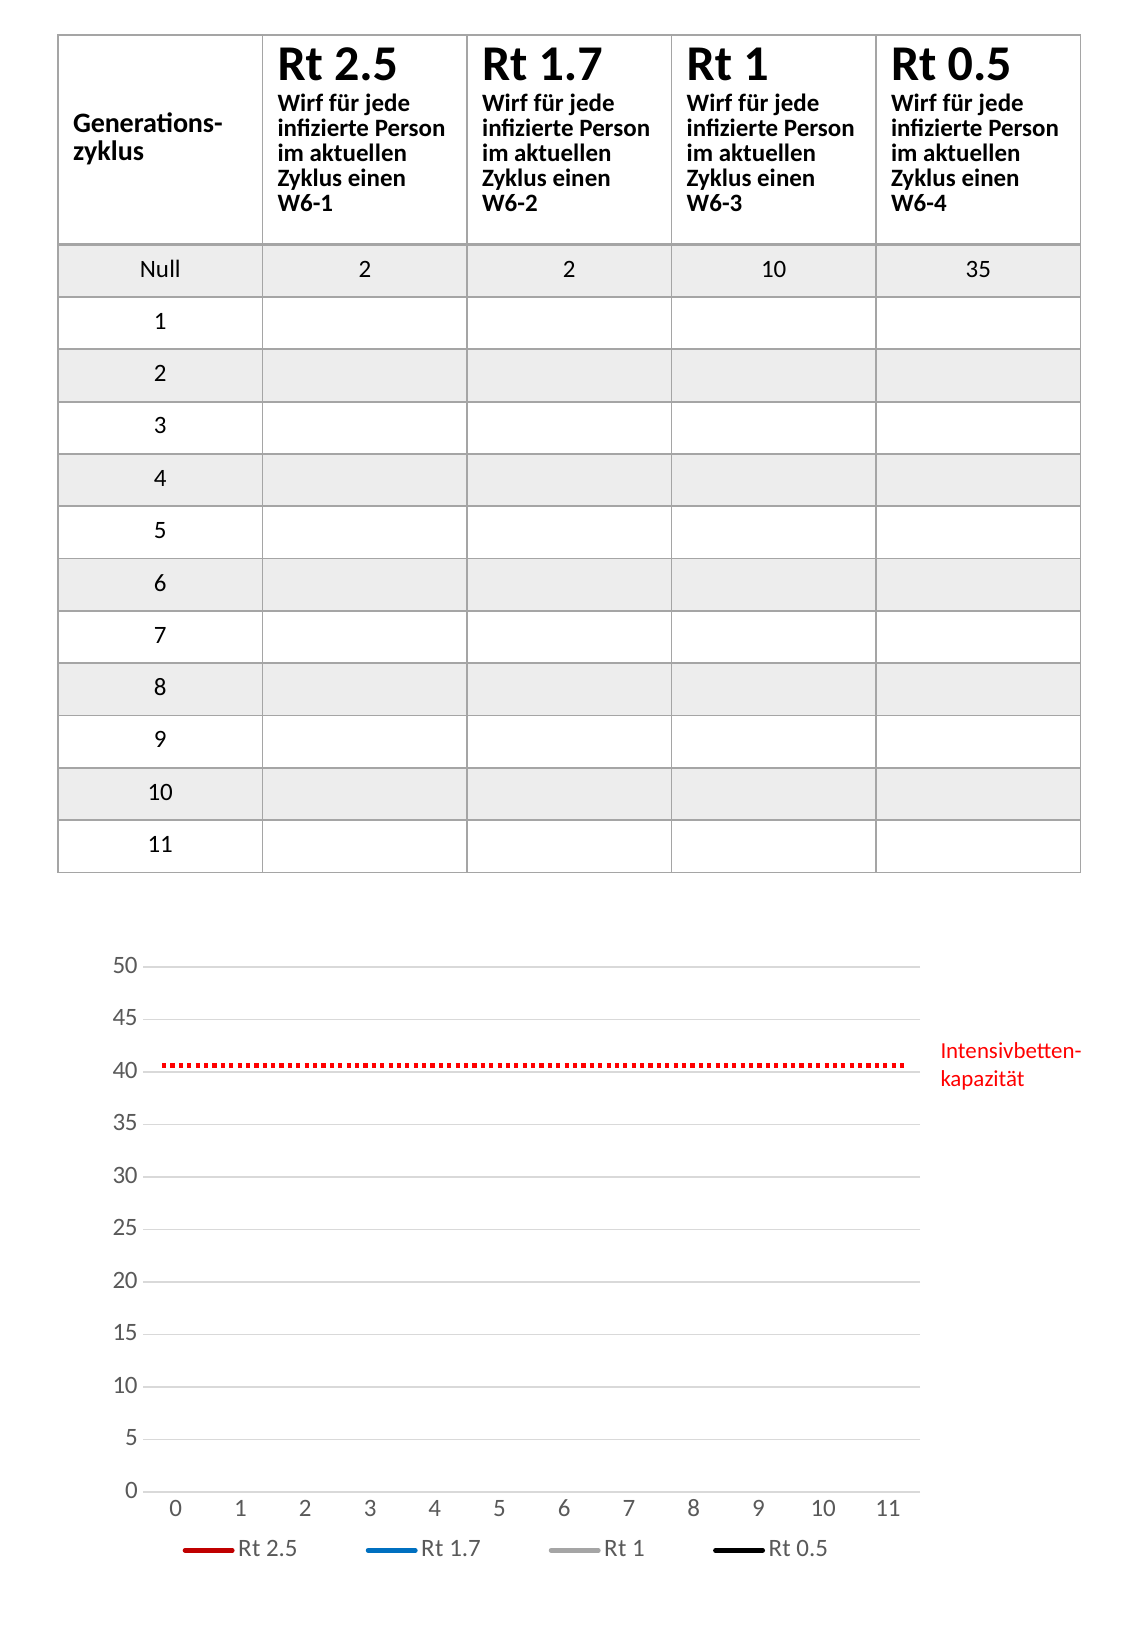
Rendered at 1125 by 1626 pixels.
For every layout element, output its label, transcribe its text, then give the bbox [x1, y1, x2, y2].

table_cell 4 [59, 455, 262, 505]
table_cell [263, 612, 466, 662]
table_cell 2 [468, 246, 671, 296]
table_header Generations-zyklus [59, 36, 262, 243]
table_cell [468, 559, 671, 610]
table_cell 11 [59, 821, 262, 872]
table_cell [468, 507, 671, 558]
table_cell 3 [59, 403, 262, 453]
table_cell [263, 455, 466, 505]
table_cell [672, 507, 875, 558]
table_cell [877, 716, 1080, 767]
table_header Rt 1.7 Wirf für jede infizierte Person im aktuellen Zyklus einen W6-2 [468, 36, 671, 243]
table_cell [877, 350, 1080, 401]
table_header Rt 1 Wirf für jede infizierte Person im aktuellen Zyklus einen W6-3 [672, 36, 875, 243]
table_cell [672, 298, 875, 348]
table_cell [877, 612, 1080, 662]
table_cell [672, 664, 875, 715]
table_cell 6 [59, 559, 262, 610]
table_cell [672, 612, 875, 662]
text_box Intensivbetten- kapazität [938, 1028, 1102, 1103]
table_cell [468, 664, 671, 715]
table_cell 5 [59, 507, 262, 558]
table_cell [468, 350, 671, 401]
table_cell [877, 821, 1080, 872]
table_cell [468, 612, 671, 662]
table_header Rt 2.5 Wirf für jede infizierte Person im aktuellen Zyklus einen W6-1 [263, 36, 466, 243]
table_cell [468, 455, 671, 505]
table_cell [263, 350, 466, 401]
table_cell [263, 716, 466, 767]
table_cell 35 [877, 246, 1080, 296]
table_cell [468, 298, 671, 348]
table_cell [672, 559, 875, 610]
table_cell [672, 455, 875, 505]
table_cell 10 [59, 769, 262, 819]
table_cell 8 [59, 664, 262, 715]
table_cell [877, 403, 1080, 453]
table_cell [877, 298, 1080, 348]
table_cell [468, 403, 671, 453]
table_cell [672, 350, 875, 401]
table_cell [468, 769, 671, 819]
table_cell [672, 821, 875, 872]
table_cell 9 [59, 716, 262, 767]
table_cell [877, 769, 1080, 819]
table_cell [263, 403, 466, 453]
table_cell Null [59, 246, 262, 296]
table_cell 10 [672, 246, 875, 296]
table_cell [468, 821, 671, 872]
table_header Rt 0.5 Wirf für jede infizierte Person im aktuellen Zyklus einen W6-4 [877, 36, 1080, 243]
table_cell [877, 455, 1080, 505]
table_cell [672, 769, 875, 819]
table_cell 1 [59, 298, 262, 348]
table_cell 2 [59, 350, 262, 401]
table_cell [263, 664, 466, 715]
table_cell [263, 507, 466, 558]
table_cell [877, 664, 1080, 715]
chart [95, 941, 938, 1584]
table_cell [672, 716, 875, 767]
table_cell [468, 716, 671, 767]
table_cell [263, 821, 466, 872]
table_cell 7 [59, 612, 262, 662]
table_cell [263, 769, 466, 819]
table_cell [877, 559, 1080, 610]
table_cell [672, 403, 875, 453]
table_cell 2 [263, 246, 466, 296]
table_cell [877, 507, 1080, 558]
table_cell [263, 559, 466, 610]
table_cell [263, 298, 466, 348]
